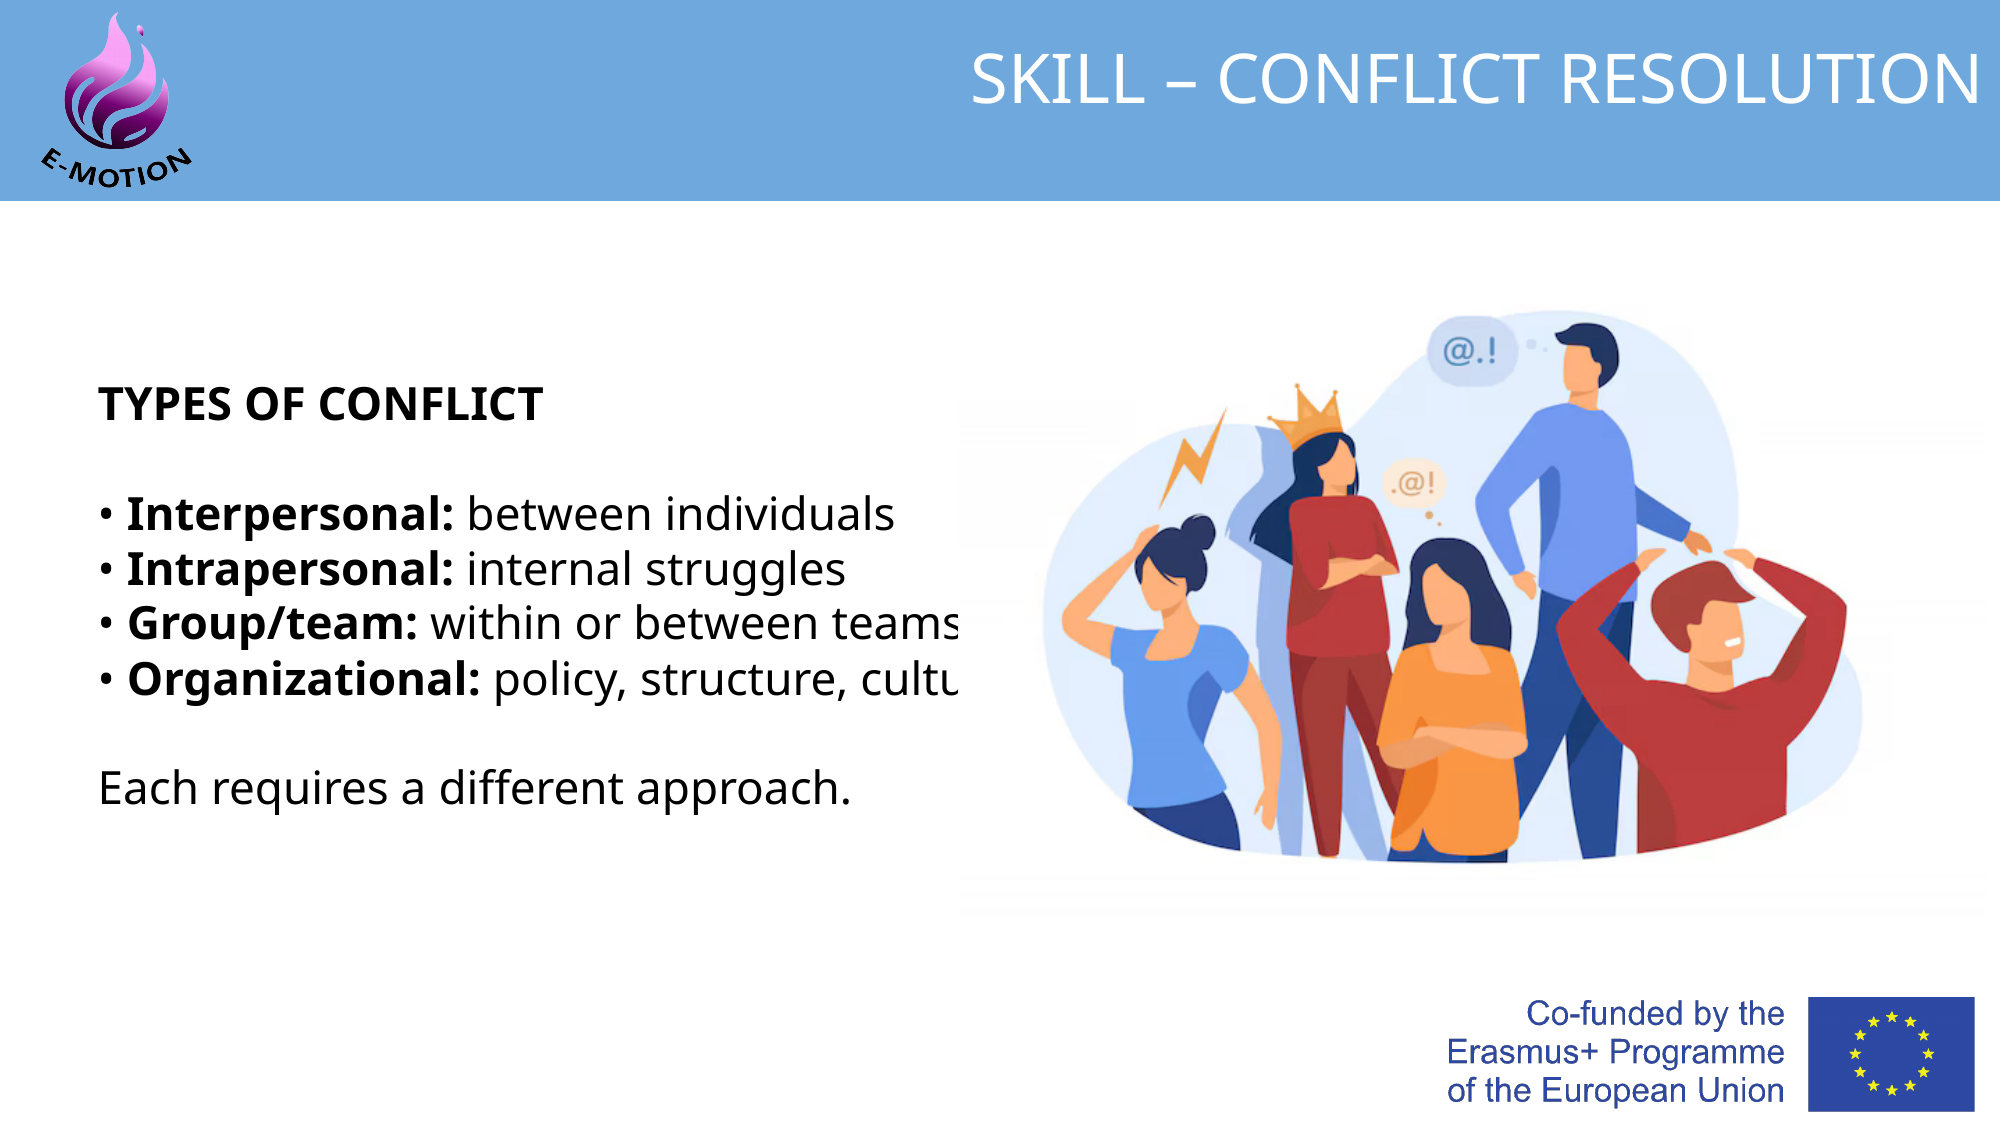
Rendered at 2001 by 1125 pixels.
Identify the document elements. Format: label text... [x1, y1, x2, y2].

picture [1396, 995, 1975, 1116]
text_box TYPES OF CONFLICT • Interpersonal: between individuals • Intrapersonal: internal struggles • Group/team: within or between teams • Organizational: policy, structure, culture Each requires a different approach. [82, 311, 952, 822]
picture [957, 238, 1987, 924]
picture [0, 0, 253, 247]
text_box SKILL – CONFLICT RESOLUTION [602, 27, 2000, 303]
